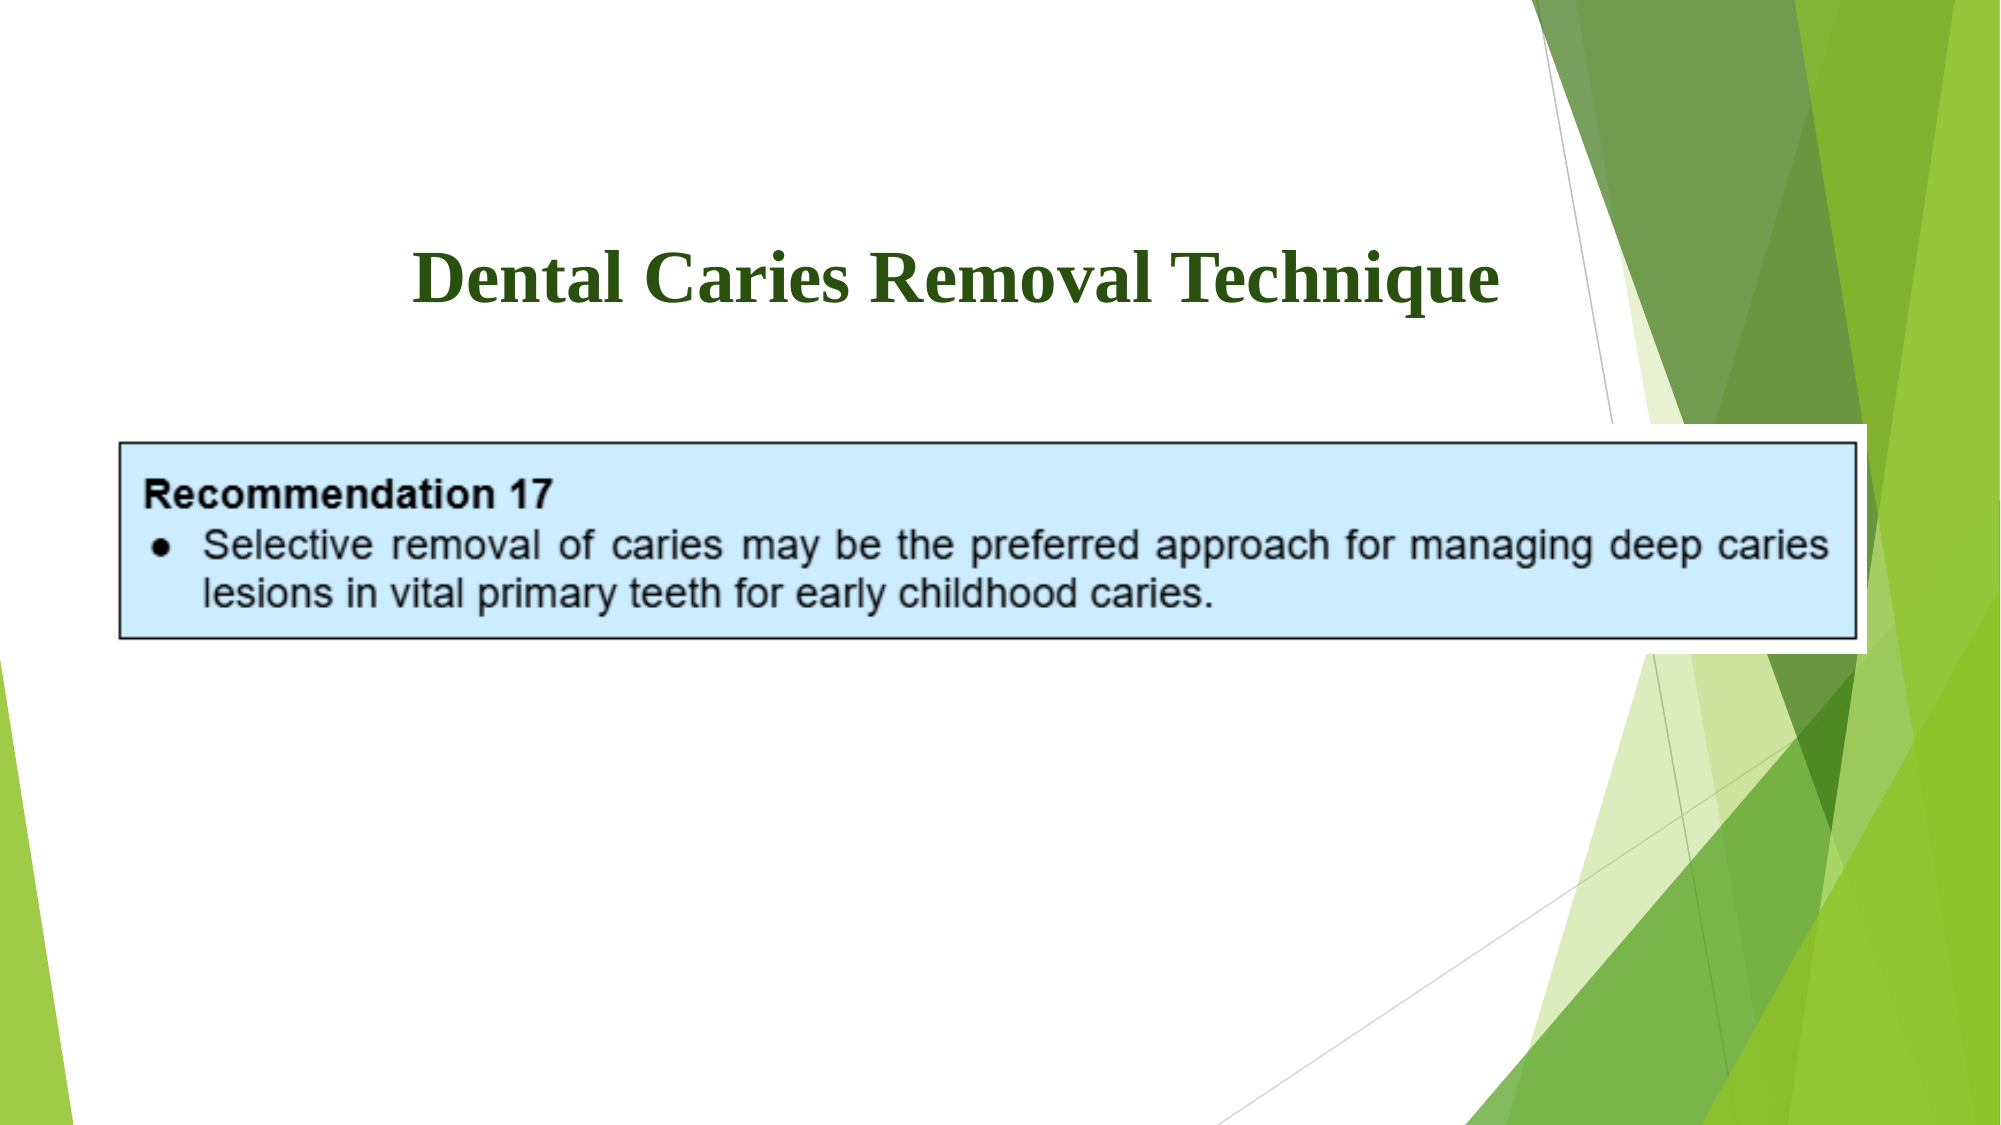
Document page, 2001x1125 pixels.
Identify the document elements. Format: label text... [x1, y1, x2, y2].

text_box Dental Caries Removal Technique [250, 219, 1663, 325]
picture [101, 423, 1867, 655]
